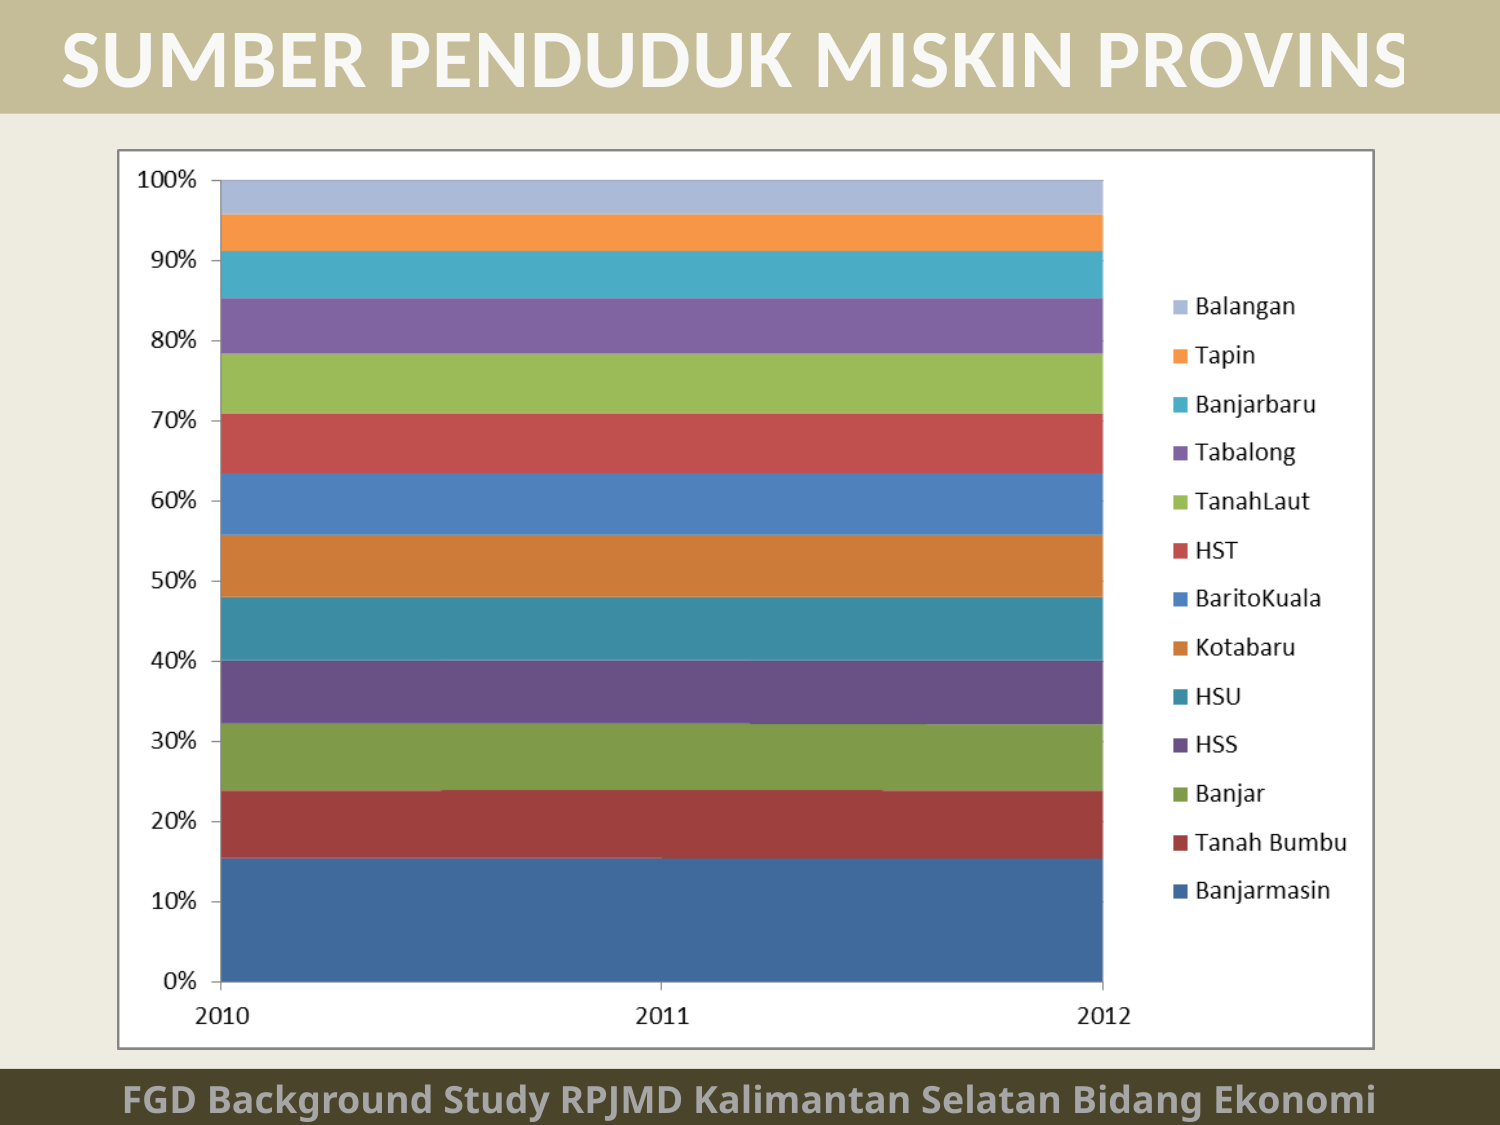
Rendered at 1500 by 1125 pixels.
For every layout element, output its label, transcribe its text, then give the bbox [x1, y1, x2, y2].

text_box SUMBER PENDUDUK MISKIN PROVINSI [0, 0, 1500, 116]
picture [117, 149, 1376, 1051]
text_box FGD Background Study RPJMD Kalimantan Selatan Bidang Ekonomi [0, 1068, 1500, 1125]
